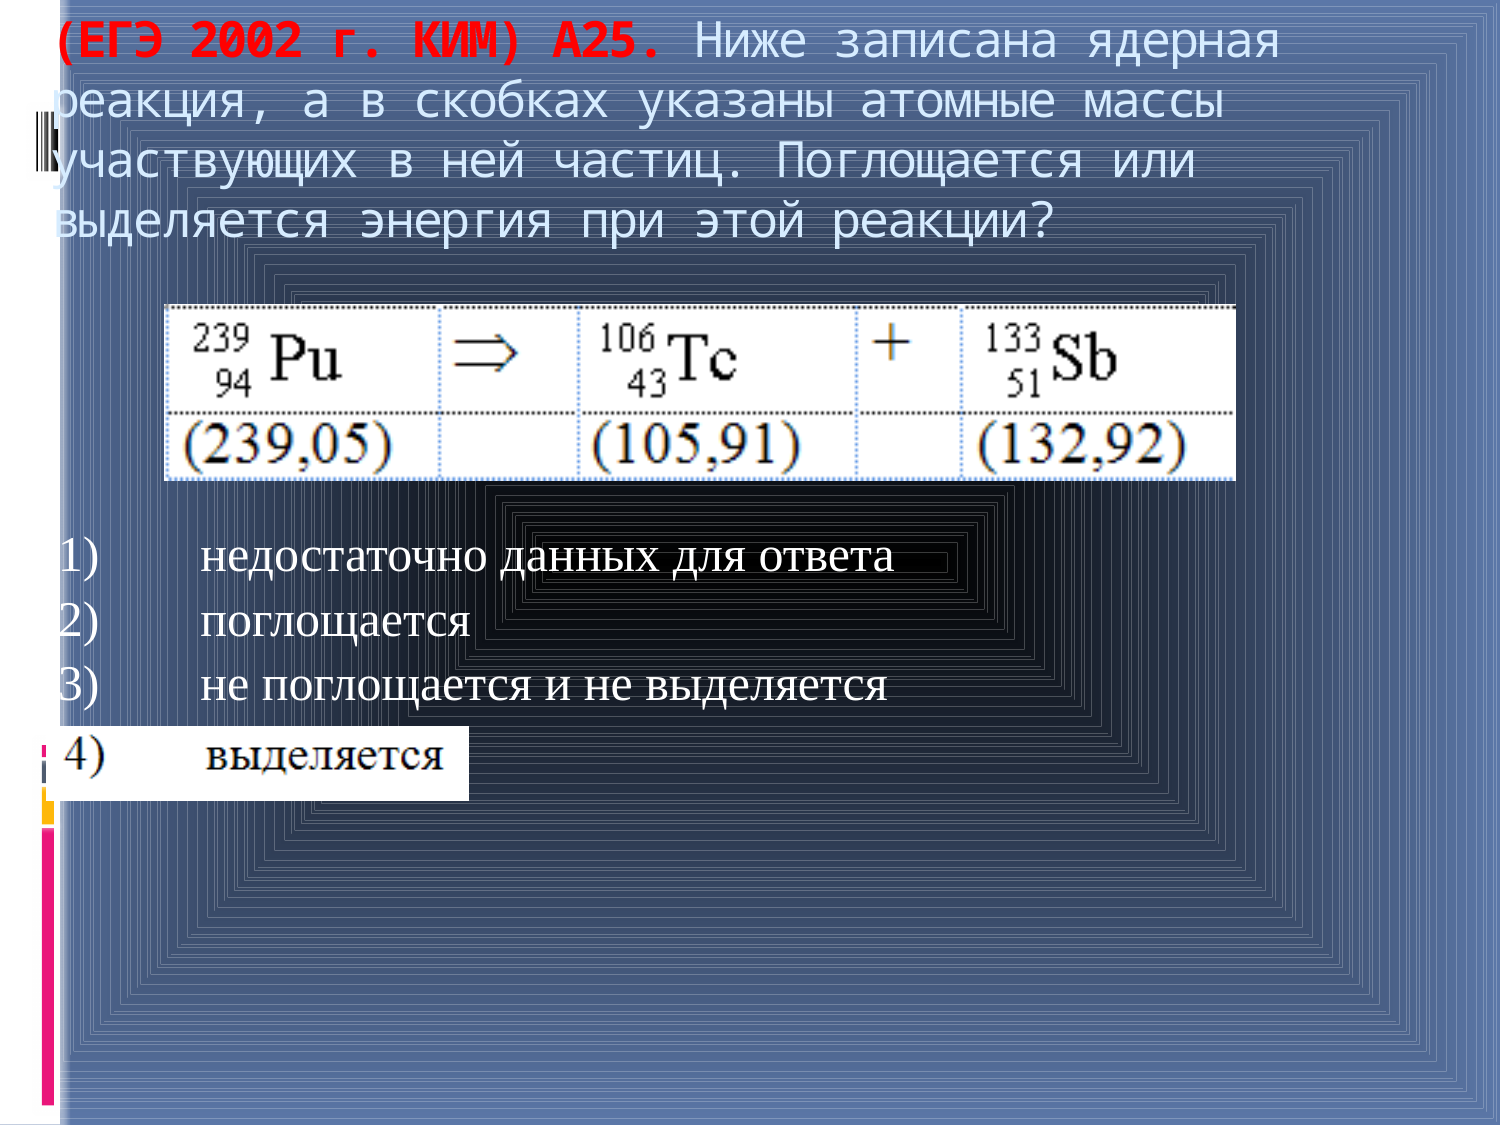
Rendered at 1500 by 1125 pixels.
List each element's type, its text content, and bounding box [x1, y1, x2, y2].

table_cell выделяется [478, 721, 1418, 785]
table_cell 3) [47, 656, 189, 718]
table_header 1) [47, 527, 189, 592]
table_header недостаточно данных для ответа [189, 527, 1418, 592]
table_cell 2) [47, 592, 189, 656]
picture [163, 304, 1237, 481]
title (ЕГЭ 2002 г. КИМ) А25. Ниже записана ядерная реакция, а в скобках указаны атомные массы участвующих в ней частиц. Поглощается или выделяется энергия при этой реакции? [35, 1, 1430, 258]
table_cell поглощается [189, 592, 1418, 656]
table_cell не поглощается и не выделяется [189, 656, 1418, 721]
picture [46, 726, 470, 802]
